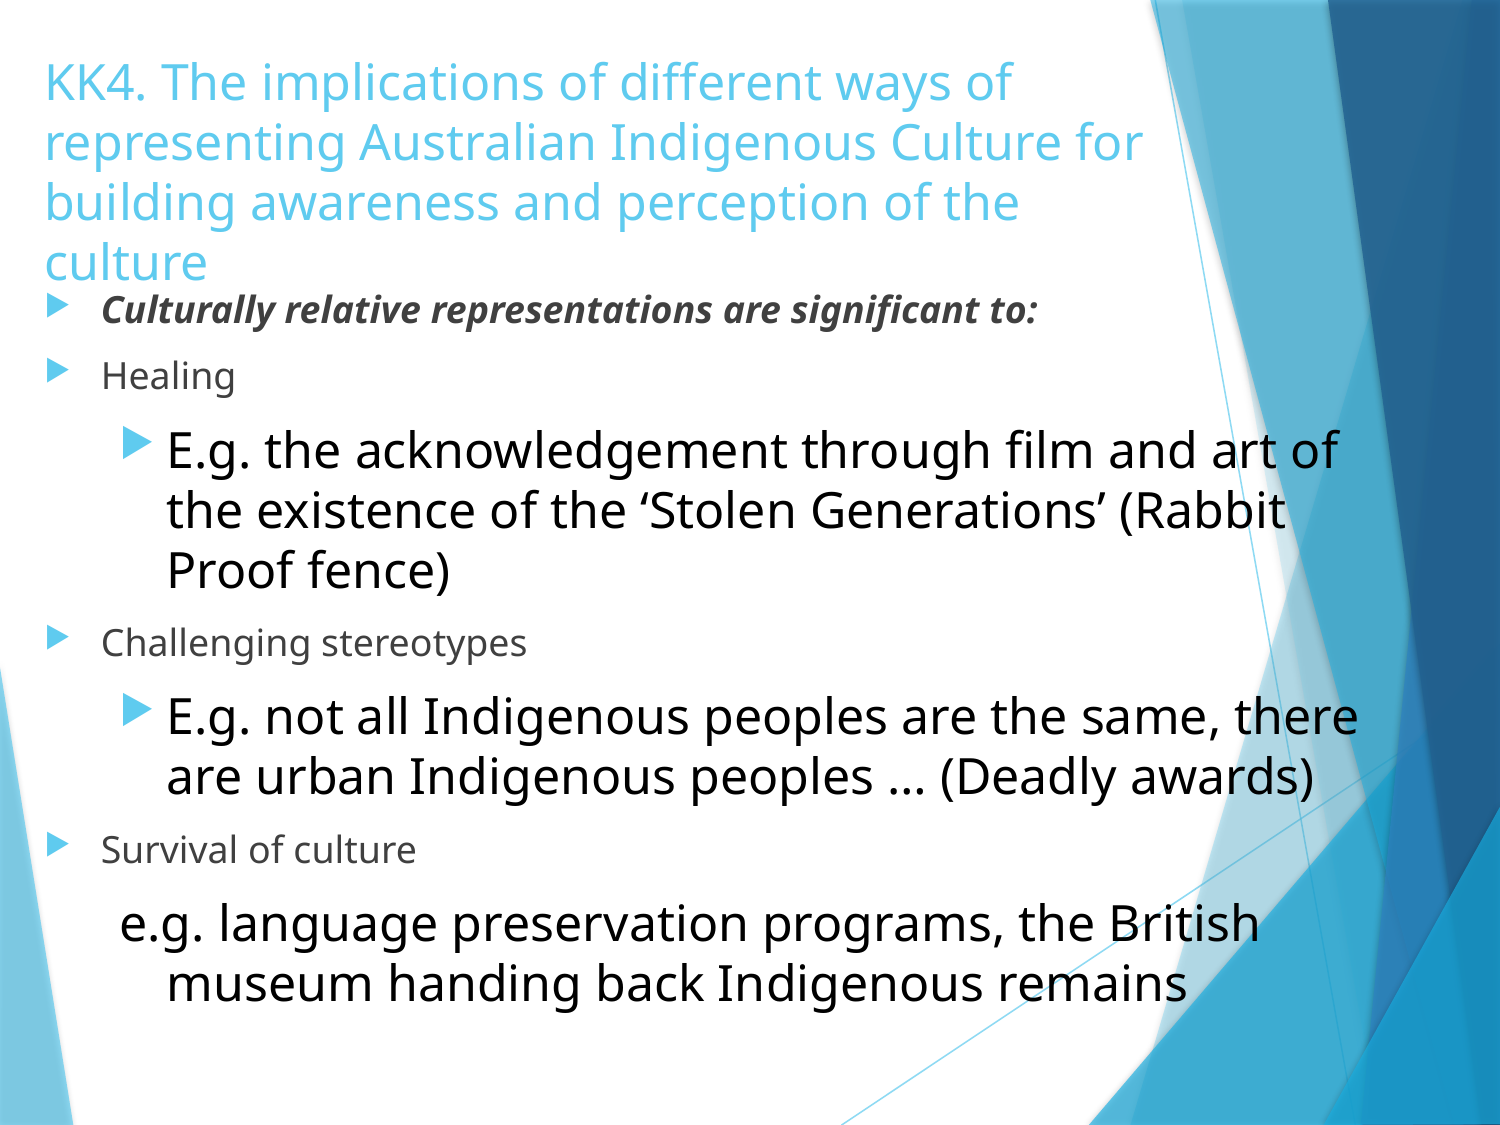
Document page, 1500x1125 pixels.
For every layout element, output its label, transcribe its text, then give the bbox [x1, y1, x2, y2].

title KK4. The implications of different ways of representing Australian Indigenous Culture for building awareness and perception of the culture [29, 42, 1182, 231]
list Culturally relative representations are significant to: Healing E.g. the acknowledgement through film and art of the existence of the ‘Stolen Generations’ (Rabbit Proof fence) Challenging stereotypes E.g. not all Indigenous peoples are the same, there are urban Indigenous peoples … (Deadly awards) Survival of culture e.g. language preservation programs, the British museum handing back Indigenous remains [29, 278, 1386, 1059]
